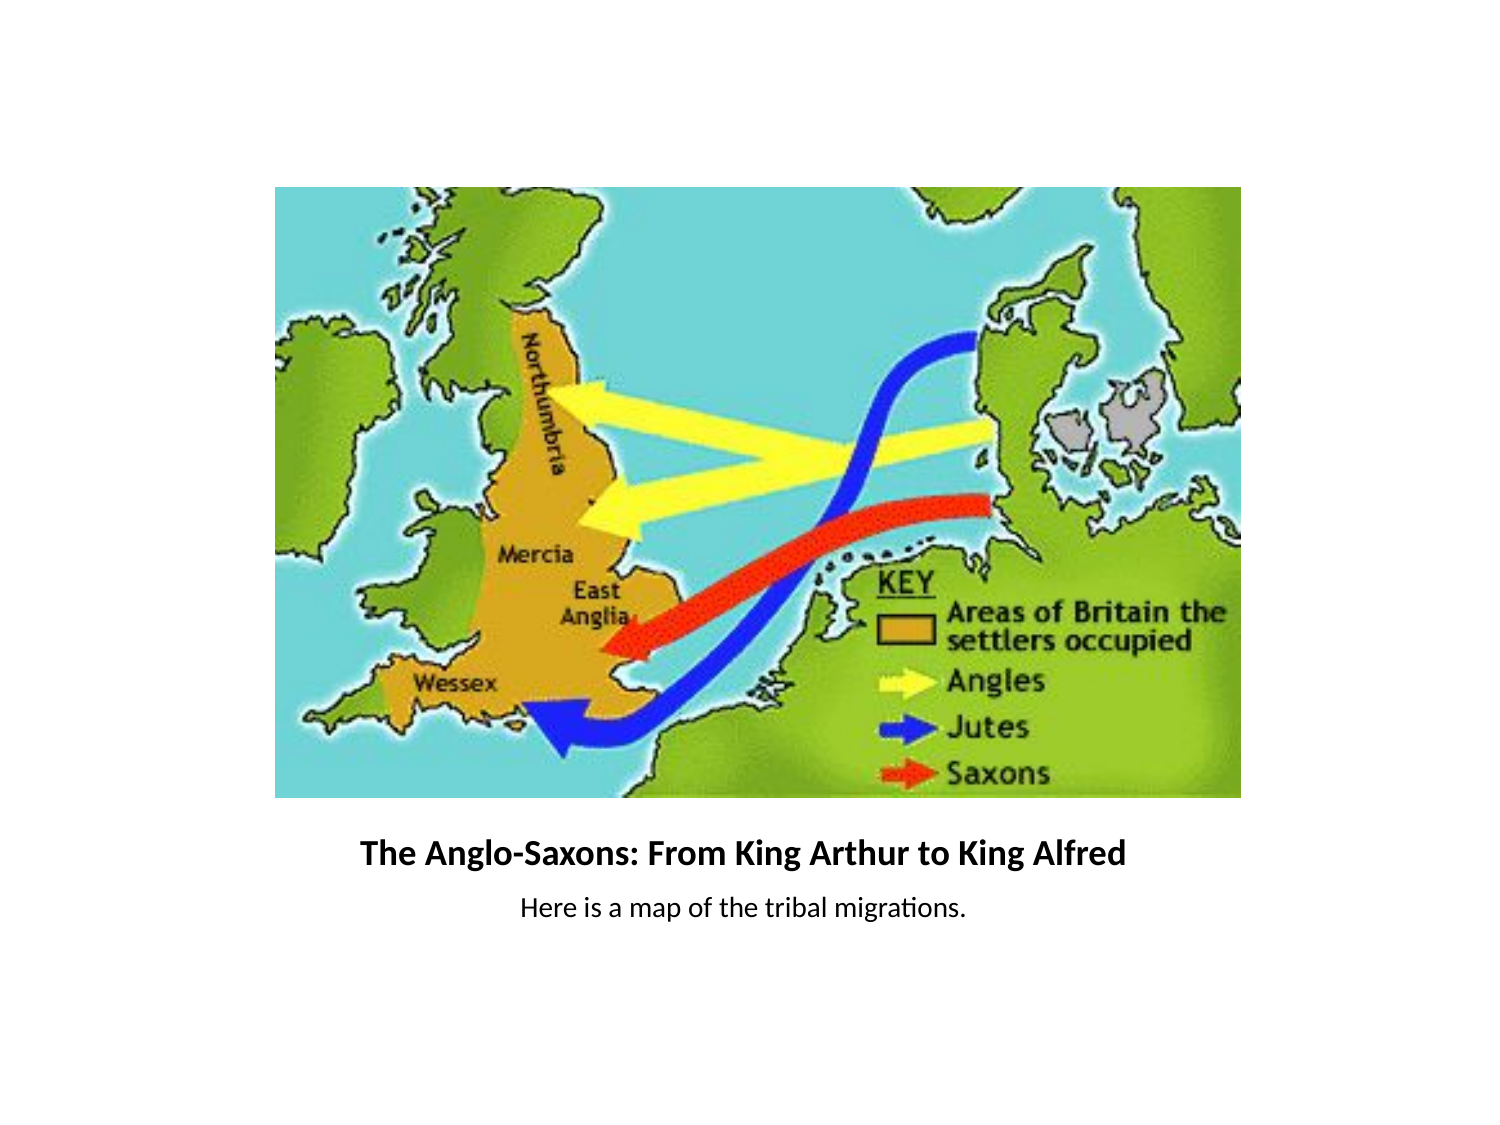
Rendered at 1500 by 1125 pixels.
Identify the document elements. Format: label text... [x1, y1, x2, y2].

picture [274, 187, 1241, 798]
list Here is a map of the tribal migrations. [294, 880, 1194, 1013]
title The Anglo-Saxons: From King Arthur to King Alfred [294, 806, 1194, 880]
